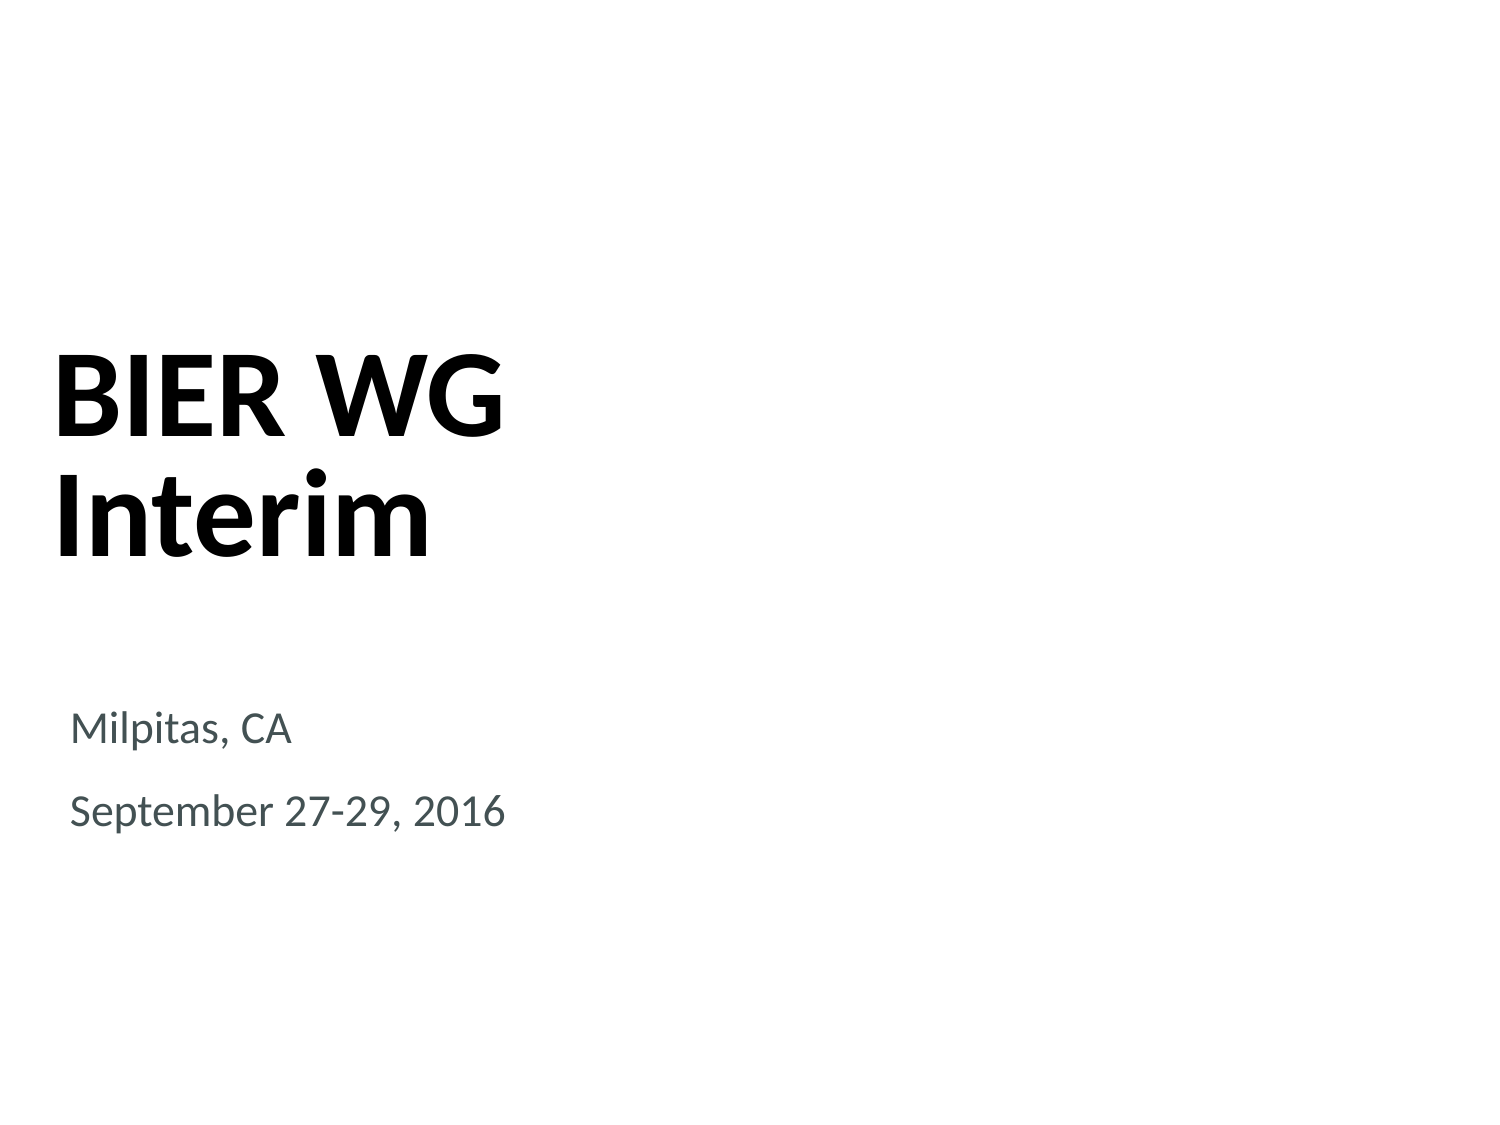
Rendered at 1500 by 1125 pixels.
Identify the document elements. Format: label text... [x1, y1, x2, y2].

list Milpitas, CA September 27-29, 2016 [55, 694, 1500, 1037]
title BIER WG Interim [37, 297, 1447, 624]
